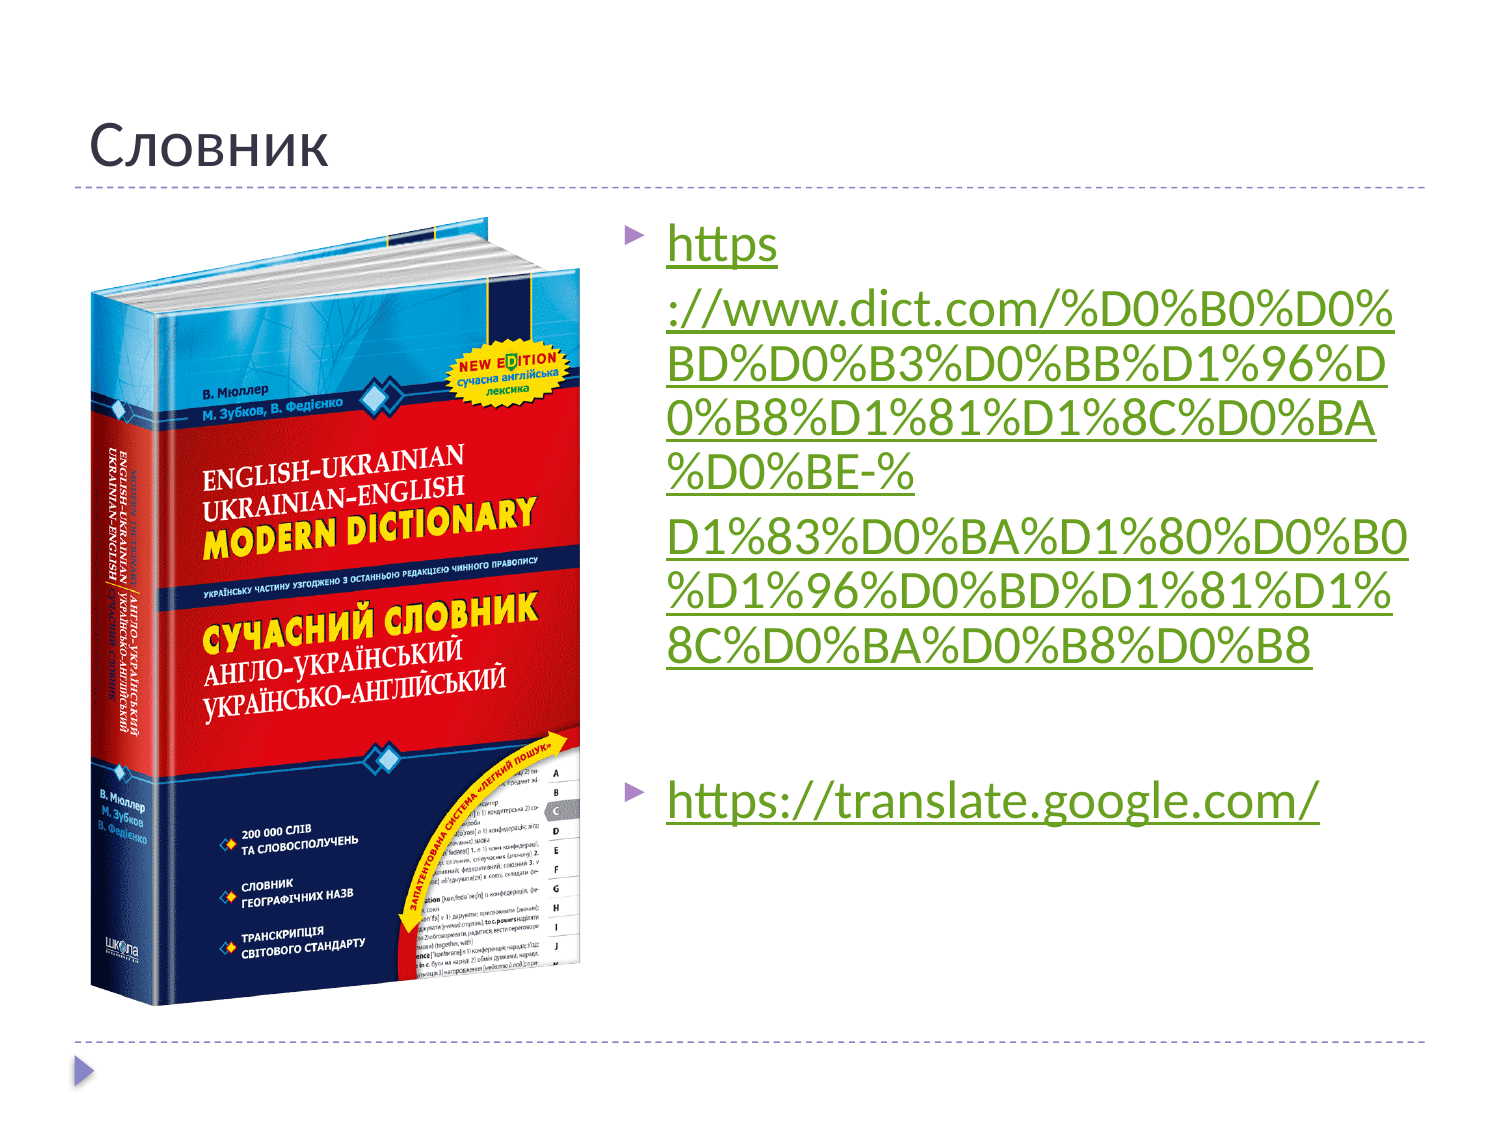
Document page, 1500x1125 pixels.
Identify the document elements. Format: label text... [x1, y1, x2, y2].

picture [74, 213, 620, 1023]
list https://www.dict.com/%D0%B0%D0%BD%D0%B3%D0%BB%D1%96%D0%B8%D1%81%D1%8C%D0%BA%D0%BE-%D1%83%D0%BA%D1%80%D0%B0%D1%96%D0%BD%D1%81%D1%8C%D0%BA%D0%B8%D0%B8 https://translate.google.com/ [606, 200, 1425, 1010]
title Словник [75, 24, 1425, 188]
